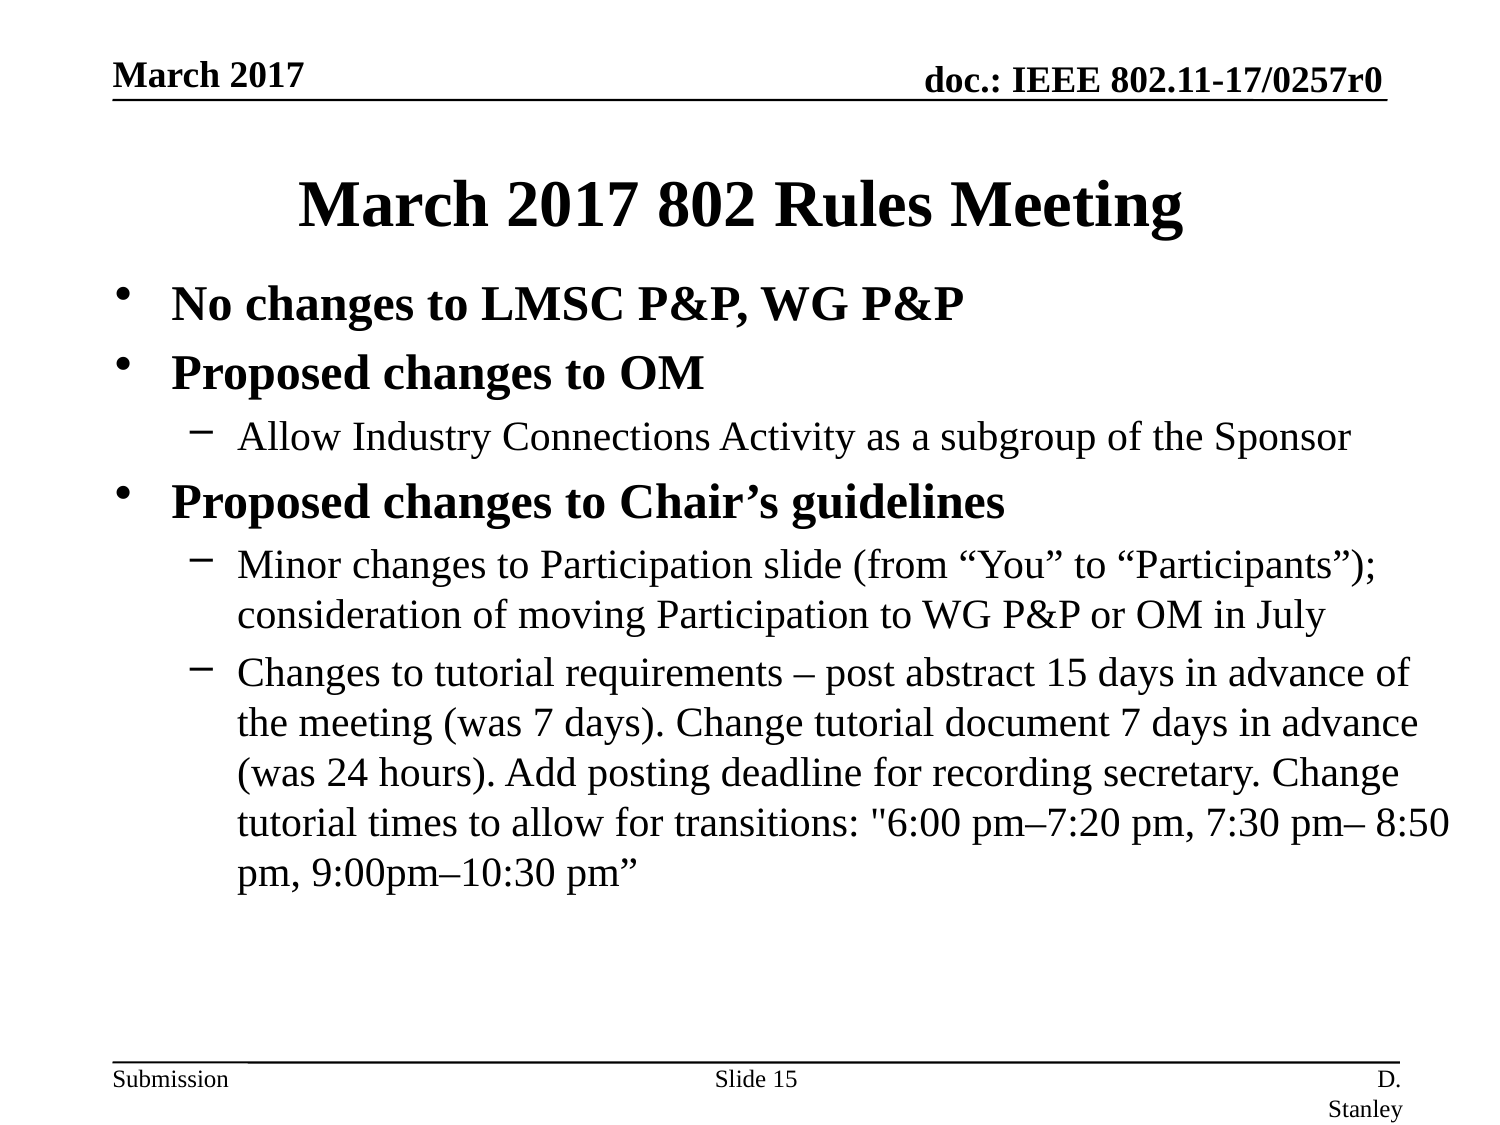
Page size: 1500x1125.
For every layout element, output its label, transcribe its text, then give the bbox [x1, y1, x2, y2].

title March 2017 802 Rules Meeting [24, 112, 1476, 288]
slide_number Slide 15 [712, 1061, 800, 1093]
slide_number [112, 49, 401, 96]
list No changes to LMSC P&P, WG P&P Proposed changes to OM Allow Industry Connections Activity as a subgroup of the Sponsor Proposed changes to Chair’s guidelines Minor changes to Participation slide (from “You” to “Participants”); consideration of moving Participation to WG P&P or OM in July Changes to tutorial requirements – post abstract 15 days in advance of the meeting (was 7 days). Change tutorial document 7 days in advance (was 24 hours). Add posting deadline for recording secretary. Change tutorial times to allow for transitions: "6:00 pm–7:20 pm, 7:30 pm– 8:50 pm, 9:00pm–10:30 pm” [99, 262, 1476, 1026]
footer D. Stanley, HP Enterprise [1324, 1061, 1402, 1093]
